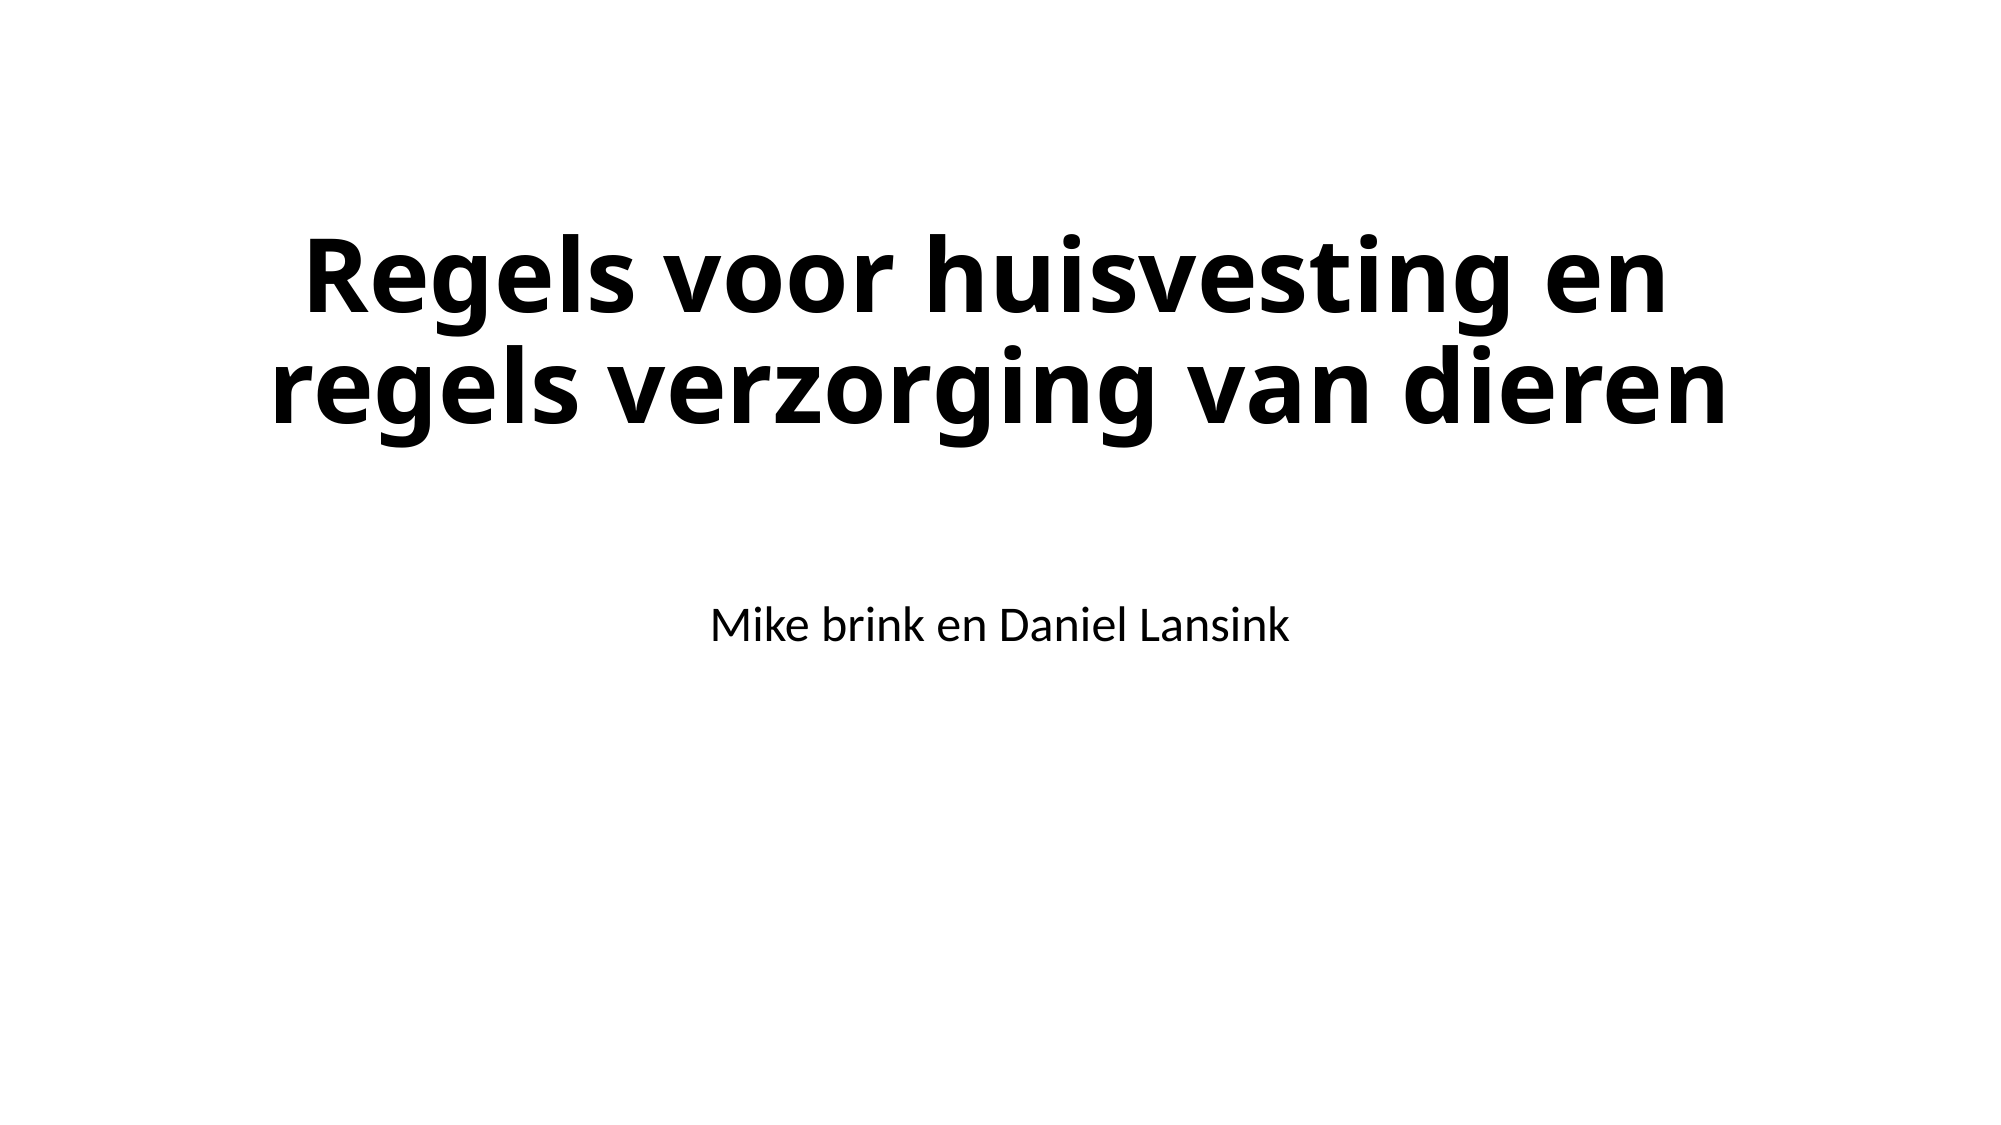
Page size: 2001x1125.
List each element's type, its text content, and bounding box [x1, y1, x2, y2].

subtitle Mike brink en Daniel Lansink [249, 590, 1750, 863]
title Regels voor huisvesting en regels verzorging van dieren [249, 184, 1750, 576]
